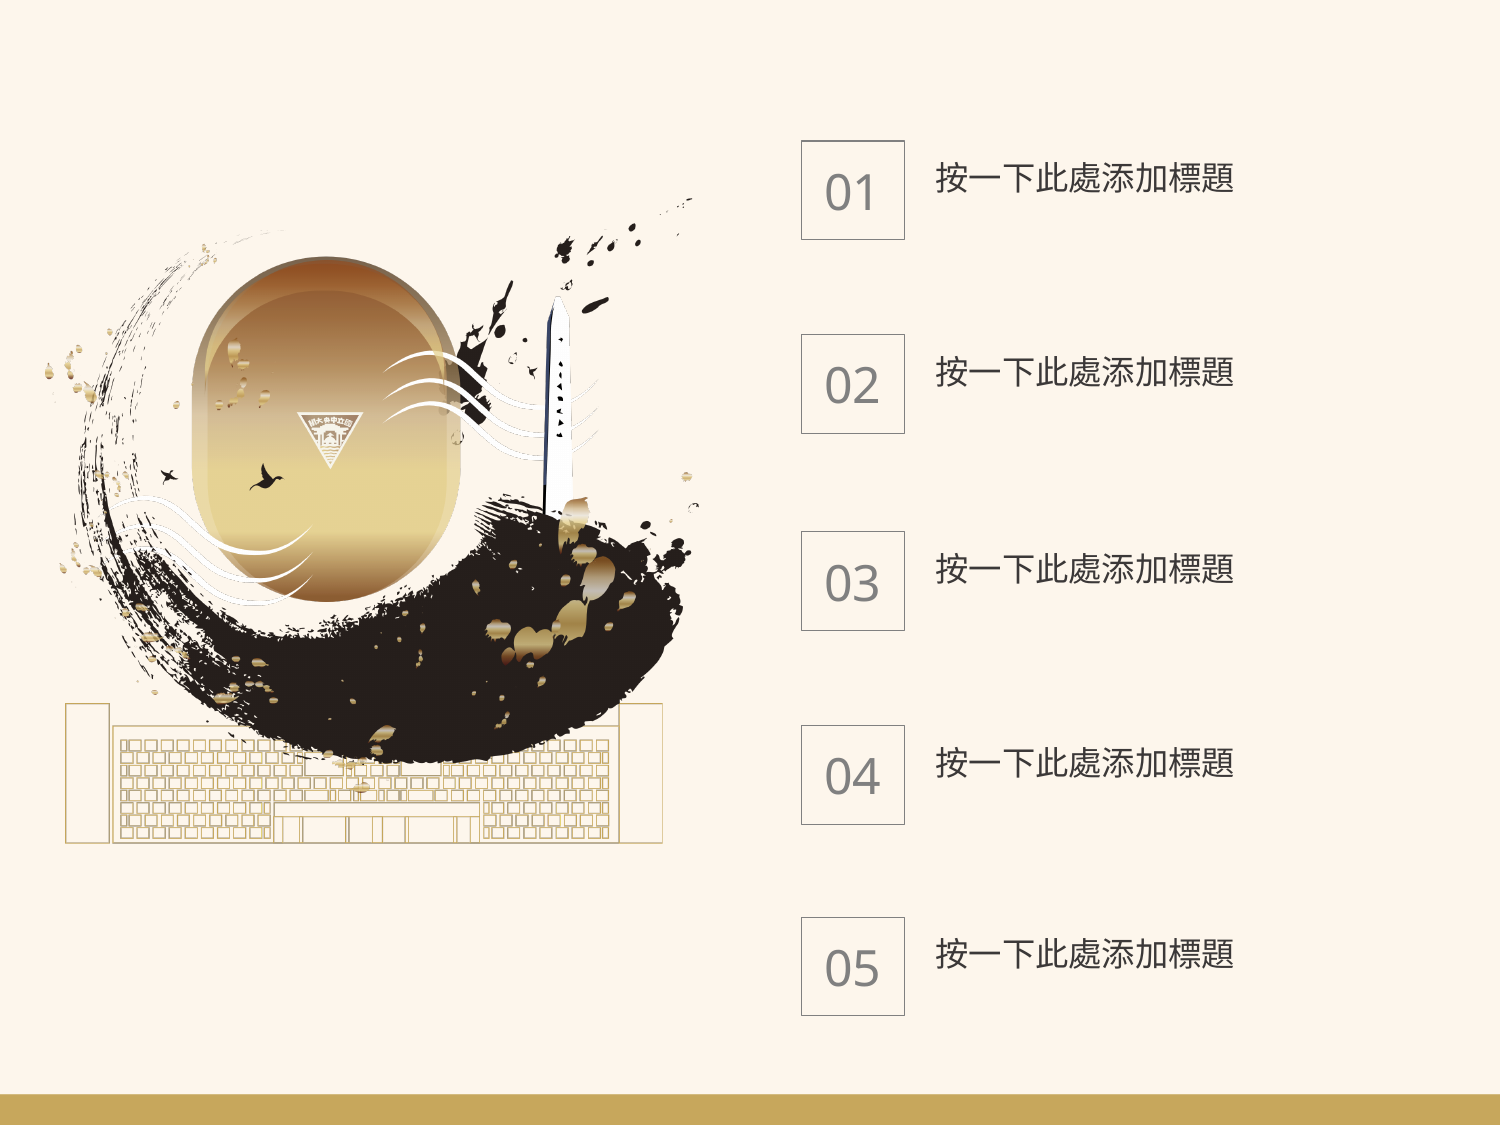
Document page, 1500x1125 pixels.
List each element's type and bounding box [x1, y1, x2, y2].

text_box [801, 140, 1404, 1016]
picture [0, 0, 1500, 1125]
